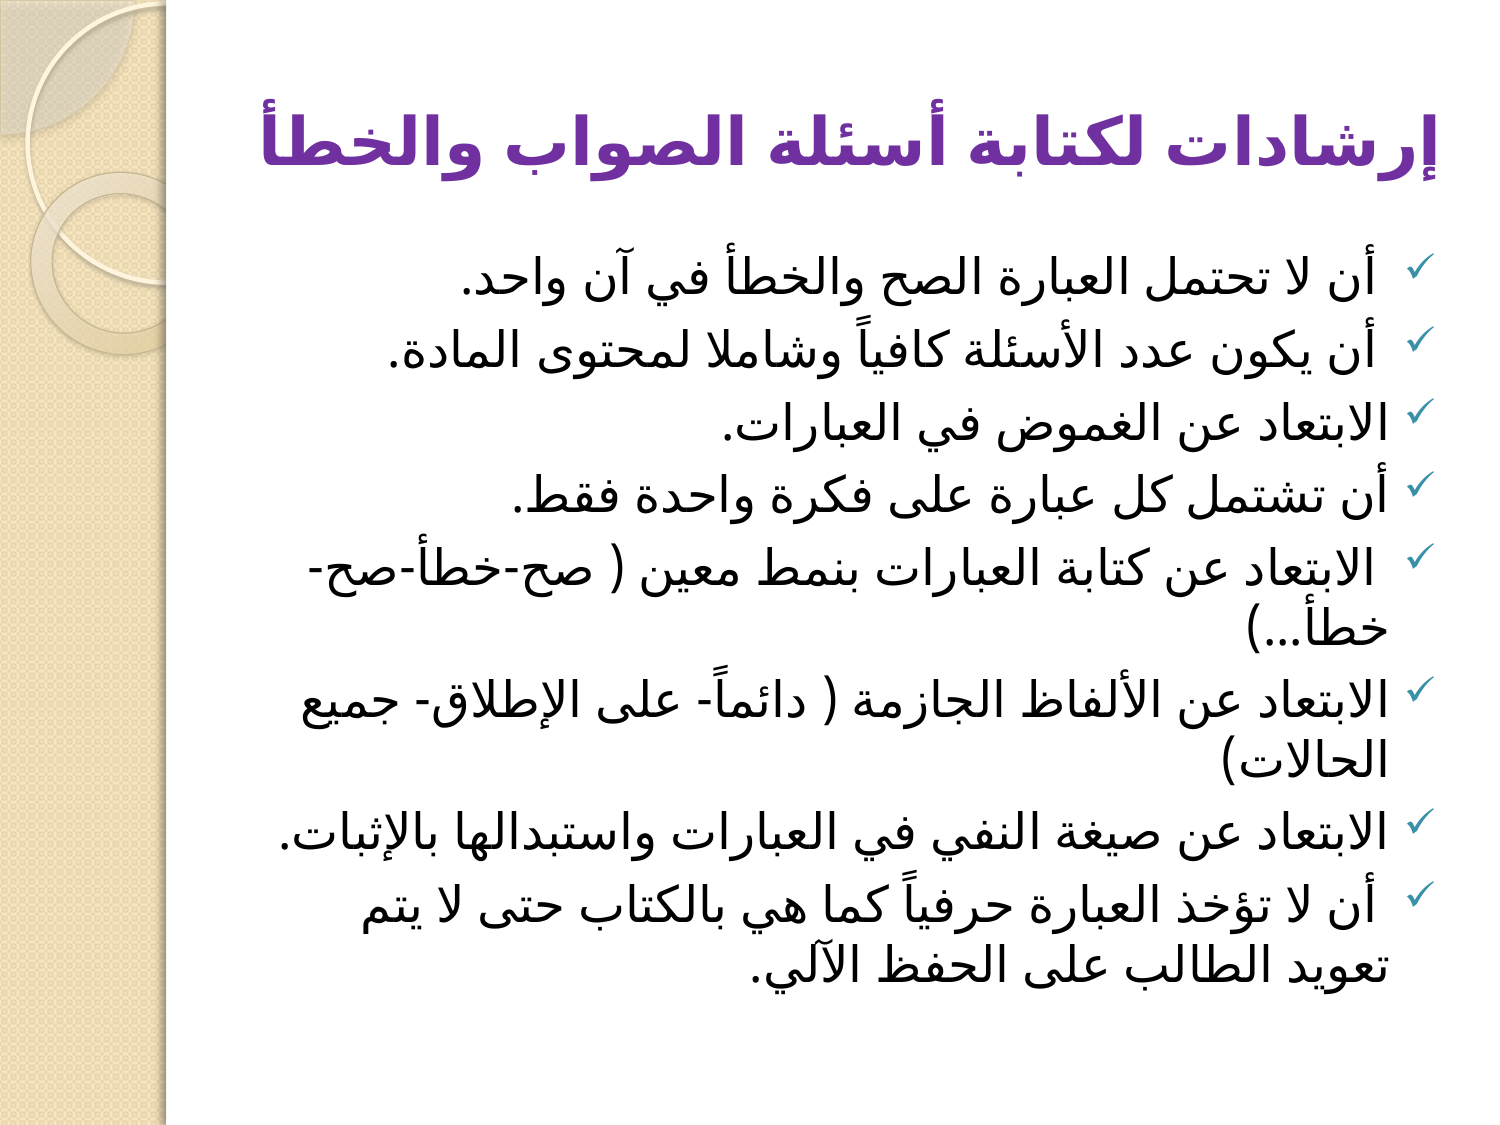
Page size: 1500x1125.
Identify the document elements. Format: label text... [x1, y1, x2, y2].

title إرشادات لكتابة أسئلة الصواب والخطأ [235, 45, 1466, 233]
list أن لا تحتمل العبارة الصح والخطأ في آن واحد. أن يكون عدد الأسئلة كافياً وشاملا لمحتوى المادة. الابتعاد عن الغموض في العبارات. أن تشتمل كل عبارة على فكرة واحدة فقط. الابتعاد عن كتابة العبارات بنمط معين ( صح-خطأ-صح-خطأ...) الابتعاد عن الألفاظ الجازمة ( دائماً- على الإطلاق- جميع الحالات) الابتعاد عن صيغة النفي في العبارات واستبدالها بالإثبات. أن لا تؤخذ العبارة حرفياً كما هي بالكتاب حتى لا يتم تعويد الطالب على الحفظ الآلي. [235, 237, 1466, 1025]
